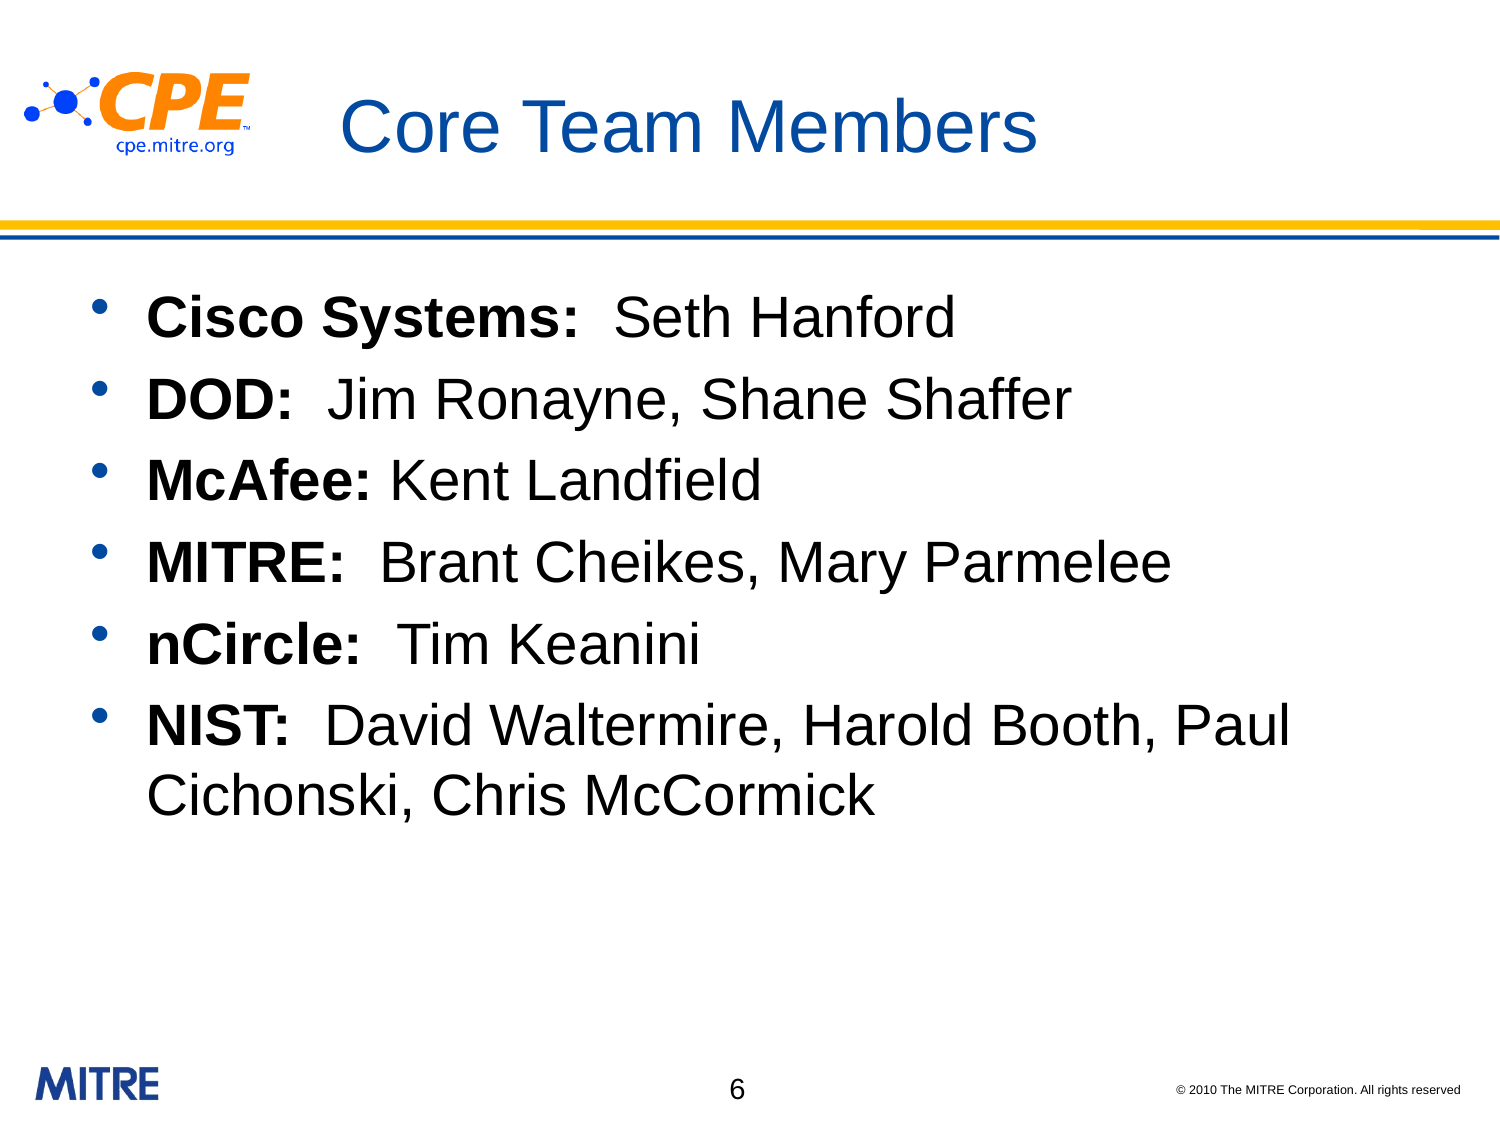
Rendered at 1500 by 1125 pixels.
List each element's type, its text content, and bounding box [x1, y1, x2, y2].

list Cisco Systems: Seth Hanford DOD: Jim Ronayne, Shane Shaffer McAfee: Kent Landfield MITRE: Brant Cheikes, Mary Parmelee nCircle: Tim Keanini NIST: David Waltermire, Harold Booth, Paul Cichonski, Chris McCormick [74, 271, 1426, 990]
picture [24, 72, 250, 156]
slide_number 6 [562, 1062, 913, 1113]
title Core Team Members [324, 44, 1438, 201]
picture [30, 1064, 163, 1106]
